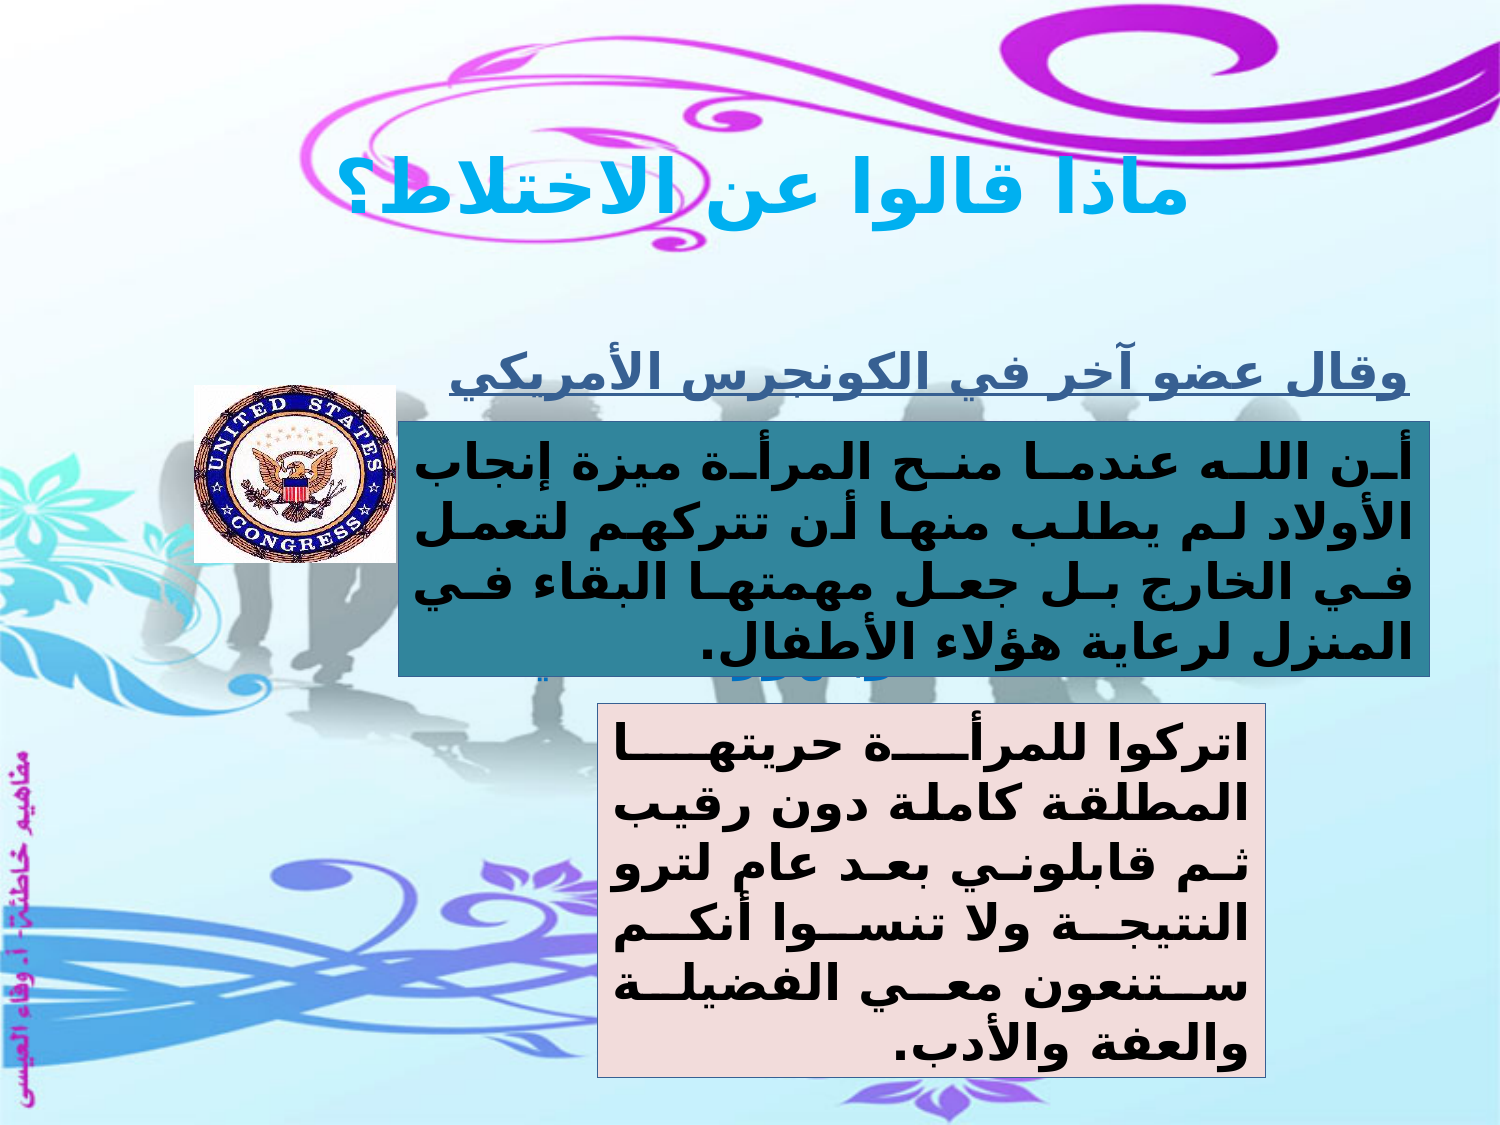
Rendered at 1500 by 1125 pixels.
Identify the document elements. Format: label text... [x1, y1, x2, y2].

picture [0, 0, 1500, 1125]
text_box اتركوا للمرأة حريتها المطلقة كاملة دون رقيب ثم قابلوني بعد عام لترو النتيجة ولا تنسوا أنكم ستنعون معي الفضيلة والعفة والأدب. [597, 703, 1266, 1078]
text_box أن الله عندما منح المرأة ميزة إنجاب الأولاد لم يطلب منها أن تتركهم لتعمل في الخارج بل جعل مهمتها البقاء في المنزل لرعاية هؤلاء الأطفال. [398, 421, 1430, 677]
title ماذا قالوا عن الاختلاط؟ [88, 89, 1439, 278]
list وقال عضو آخر في الكونجرس الأمريكي قال شوبنهور الألماني [74, 262, 1426, 1006]
